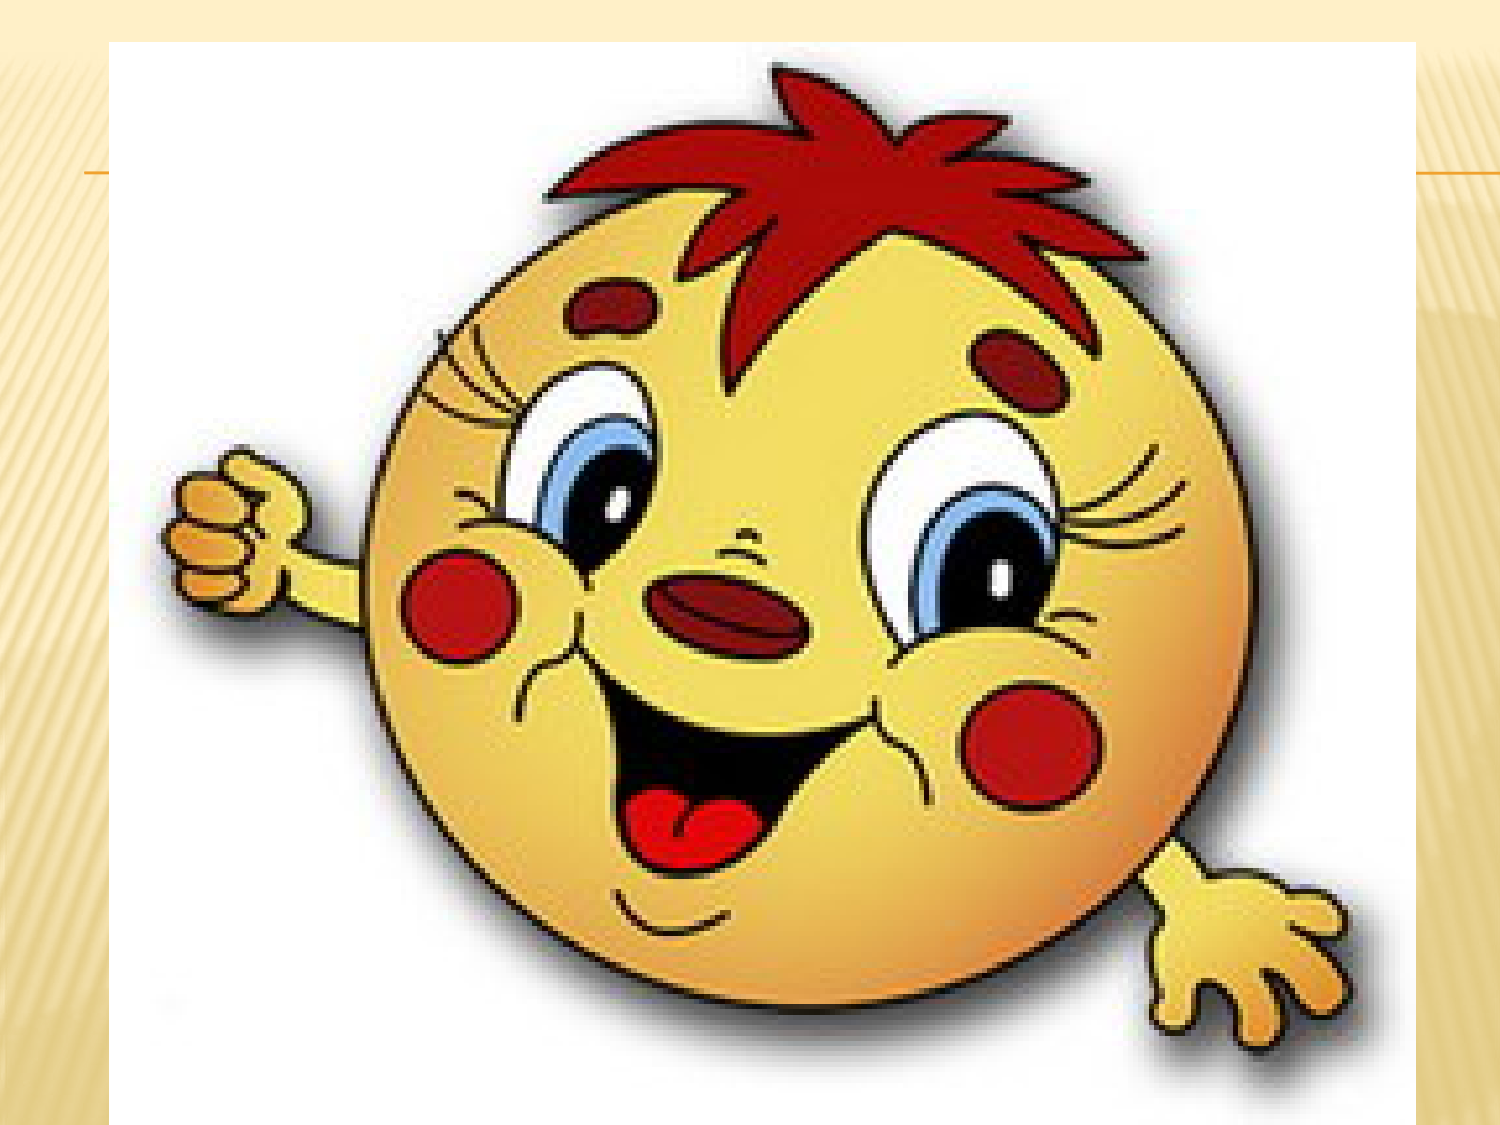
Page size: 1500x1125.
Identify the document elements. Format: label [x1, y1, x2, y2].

list [108, 42, 1417, 1125]
